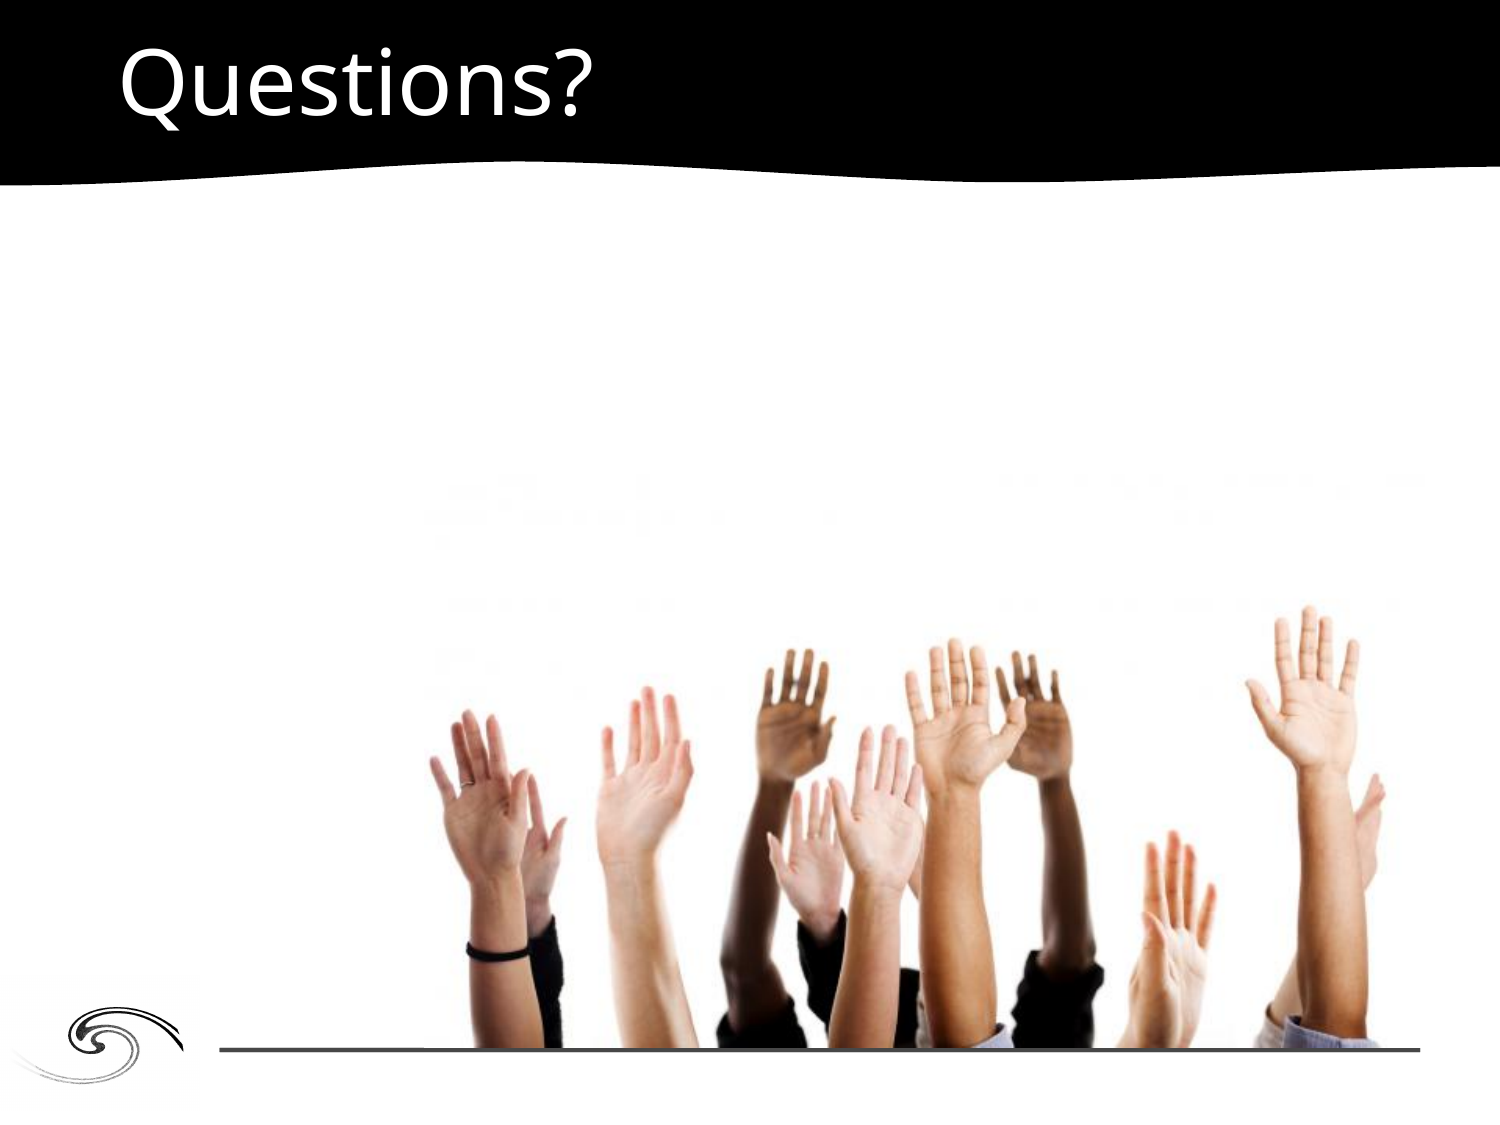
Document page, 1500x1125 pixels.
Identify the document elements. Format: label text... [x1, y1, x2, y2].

title Questions? [102, 0, 1397, 195]
picture [424, 474, 1425, 1048]
picture [0, 975, 200, 1111]
